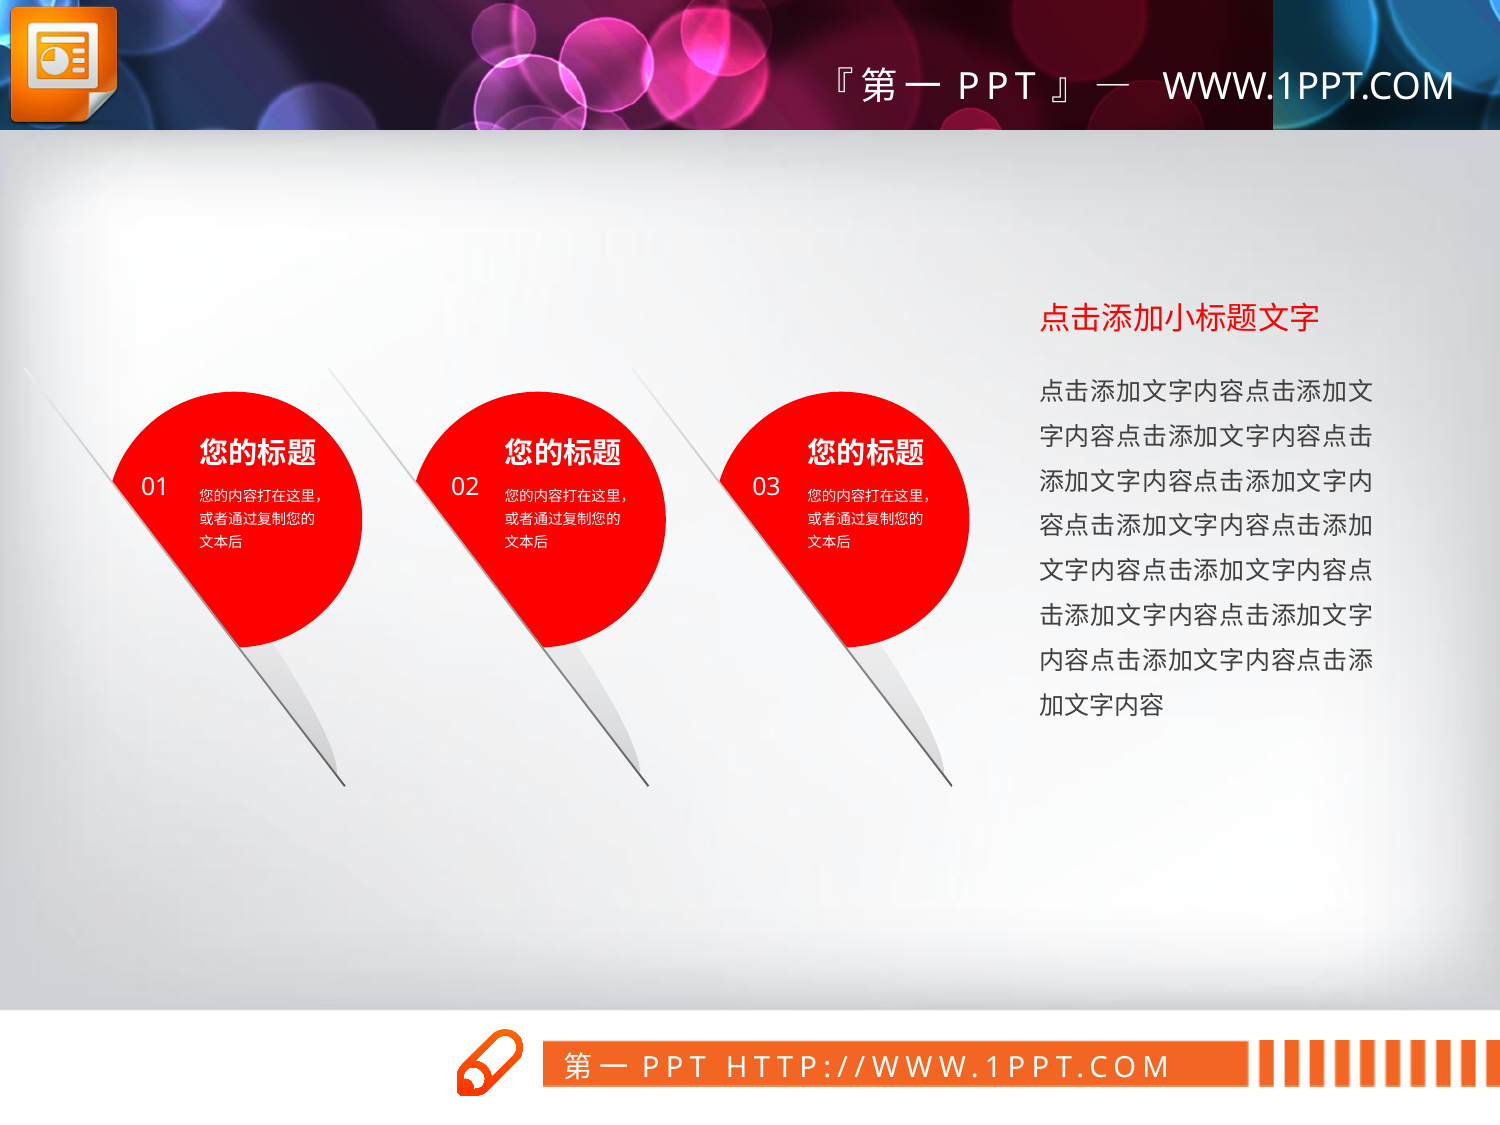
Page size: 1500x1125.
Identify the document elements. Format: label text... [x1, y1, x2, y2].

picture [543, 1040, 1500, 1087]
text_box 点击添加小标题文字 [1024, 291, 1396, 344]
text_box 点击添加文字内容点击添加文字内容点击添加文字内容点击添加文字内容点击添加文字内容点击添加文字内容点击添加文字内容点击添加文字内容点击添加文字内容点击添加文字内容点击添加文字内容点击添加文字内容 [1024, 353, 1389, 727]
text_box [792, 426, 954, 559]
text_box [489, 426, 651, 559]
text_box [0, 414, 302, 618]
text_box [608, 414, 1136, 618]
picture [0, 0, 1500, 1012]
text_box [304, 414, 606, 618]
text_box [184, 426, 346, 559]
